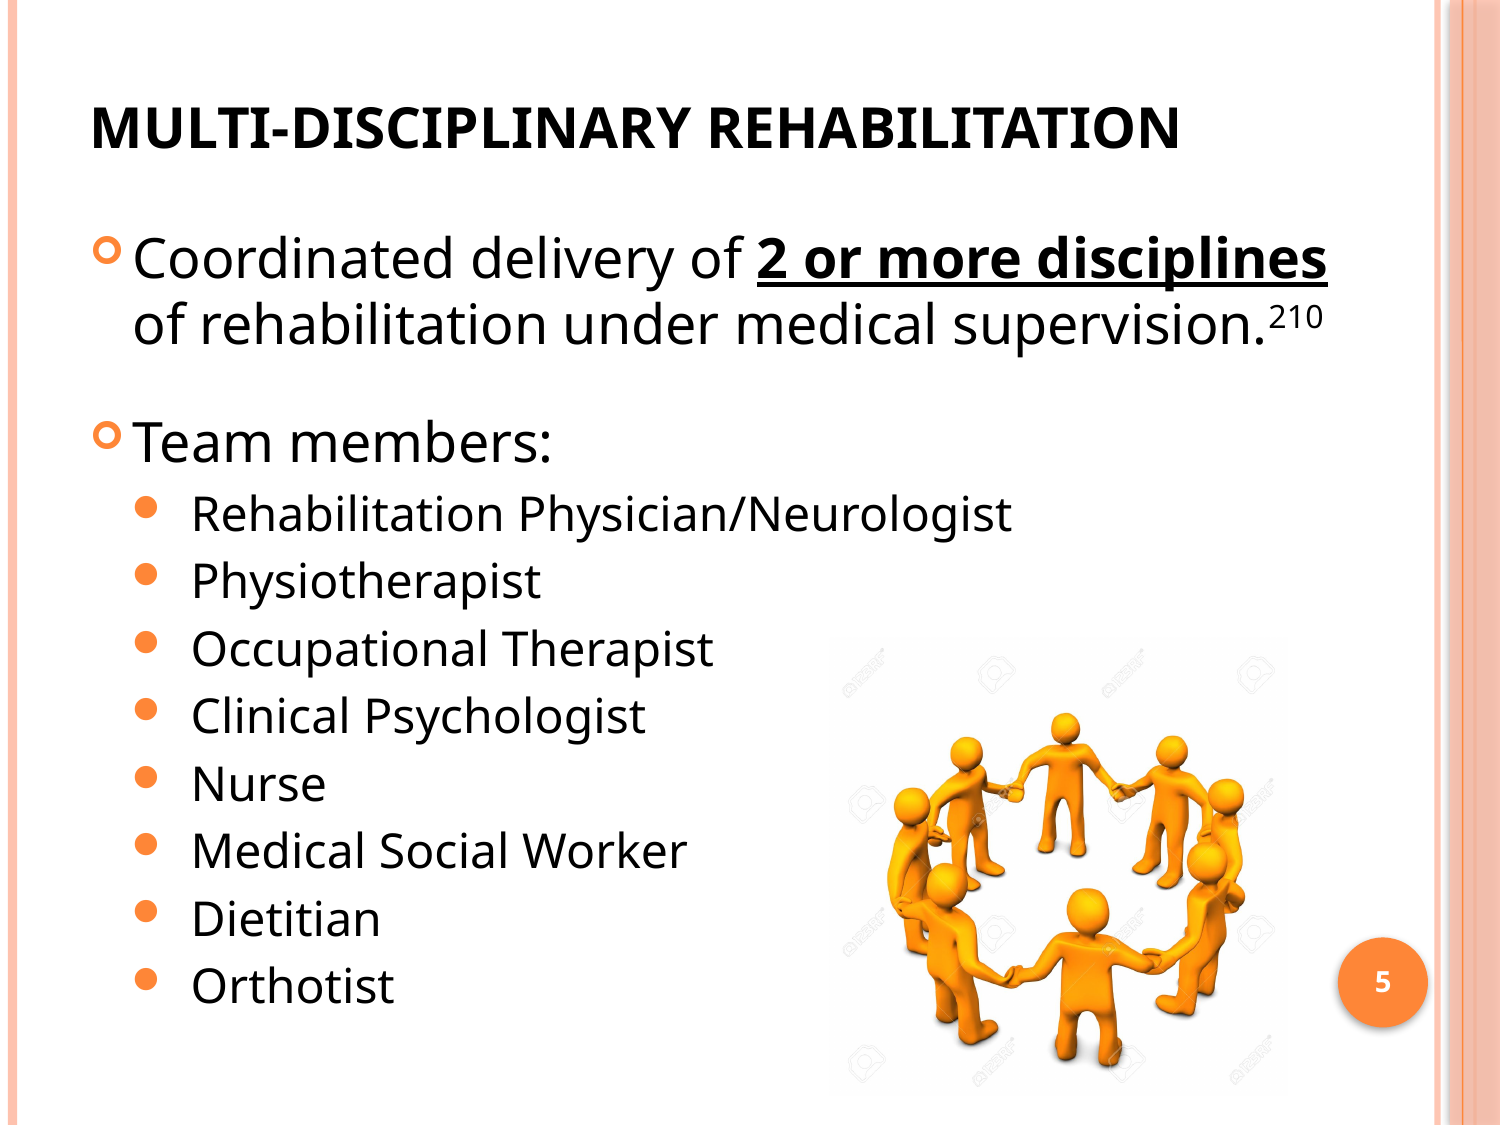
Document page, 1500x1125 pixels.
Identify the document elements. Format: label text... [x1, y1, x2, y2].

picture [829, 637, 1288, 1097]
list Coordinated delivery of 2 or more disciplines of rehabilitation under medical supervision.210 Team members: Rehabilitation Physician/Neurologist Physiotherapist Occupational Therapist Clinical Psychologist Nurse Medical Social Worker Dietitian Orthotist [75, 215, 1370, 1068]
slide_number 5 [1333, 940, 1434, 1027]
title Multi-disciplinary rehabilitation [75, 36, 1346, 168]
